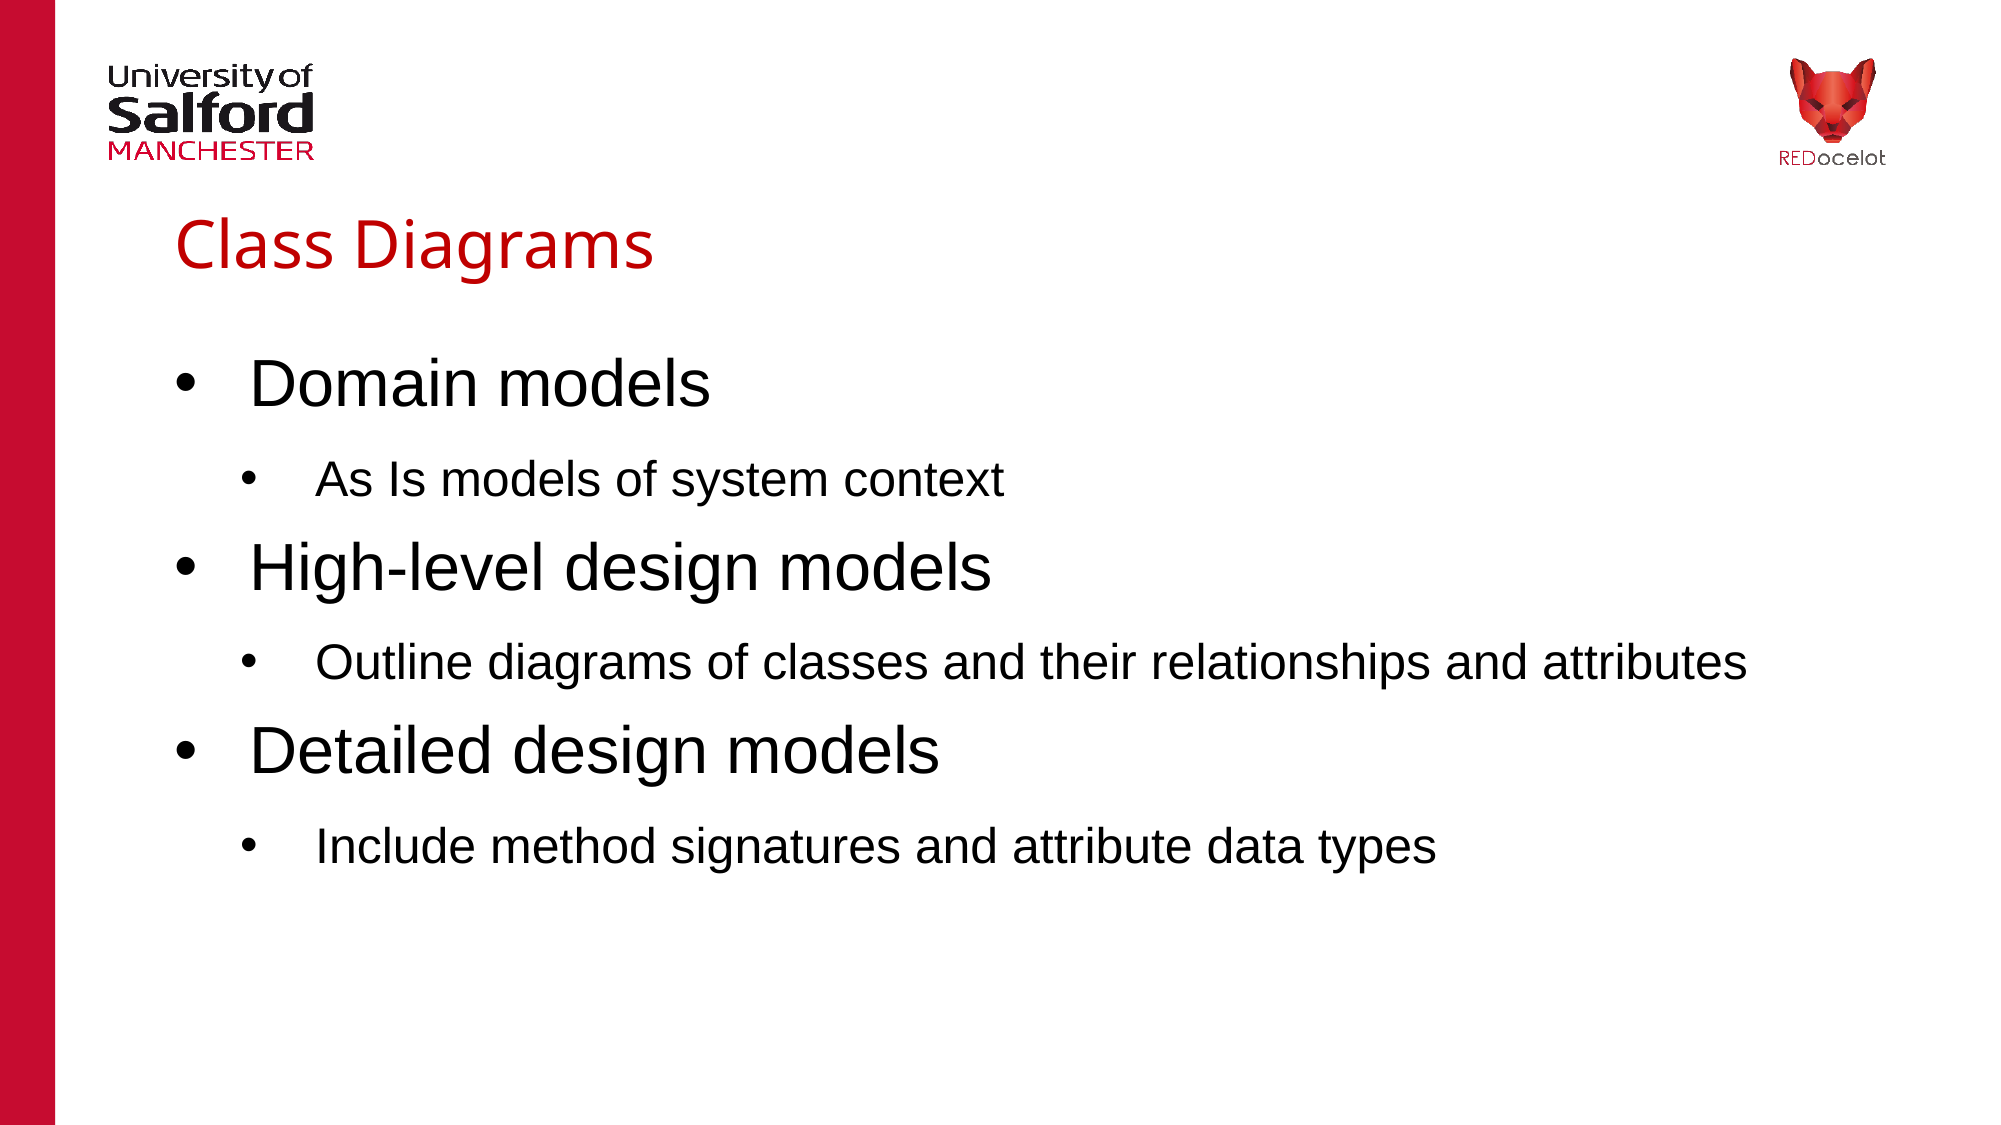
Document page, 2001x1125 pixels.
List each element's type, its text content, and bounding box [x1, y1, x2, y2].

title Class Diagrams [159, 201, 1899, 310]
list Domain models As Is models of system context High-level design models Outline diagrams of classes and their relationships and attributes Detailed design models Include method signatures and attribute data types [159, 340, 1899, 1004]
picture [60, 27, 362, 196]
picture [1766, 43, 1899, 180]
